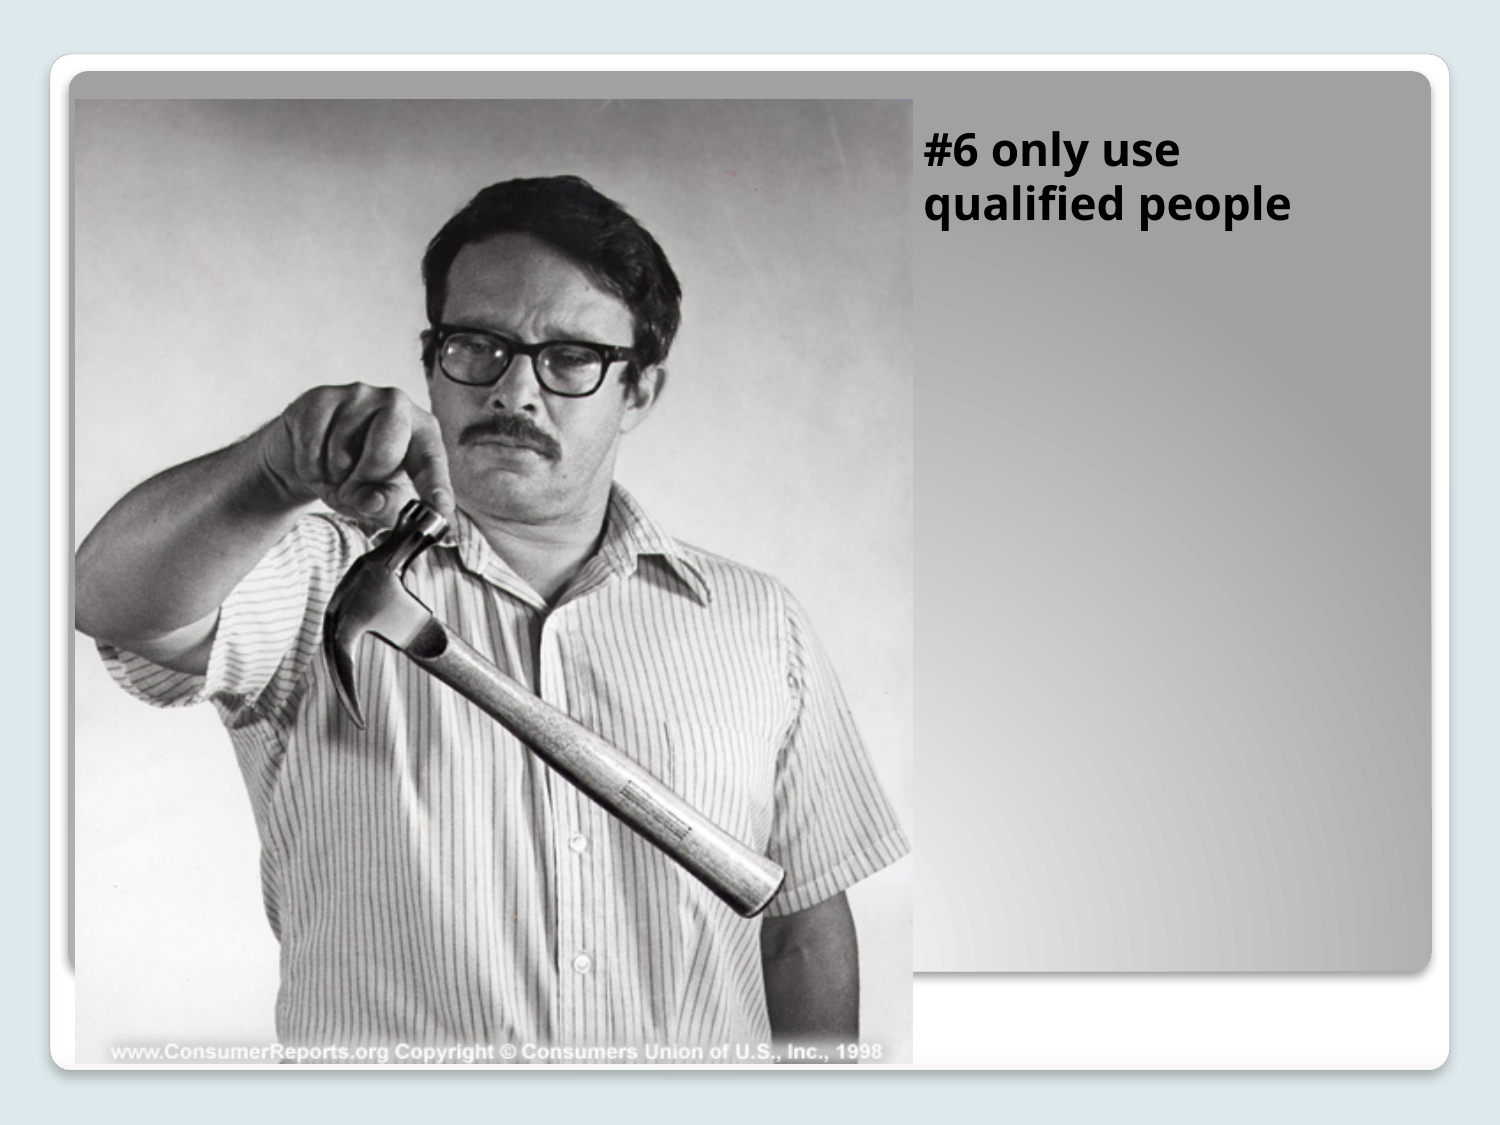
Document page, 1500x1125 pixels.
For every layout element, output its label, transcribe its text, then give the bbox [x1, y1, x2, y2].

title #6 only use qualified people [908, 87, 1397, 238]
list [74, 99, 913, 1064]
